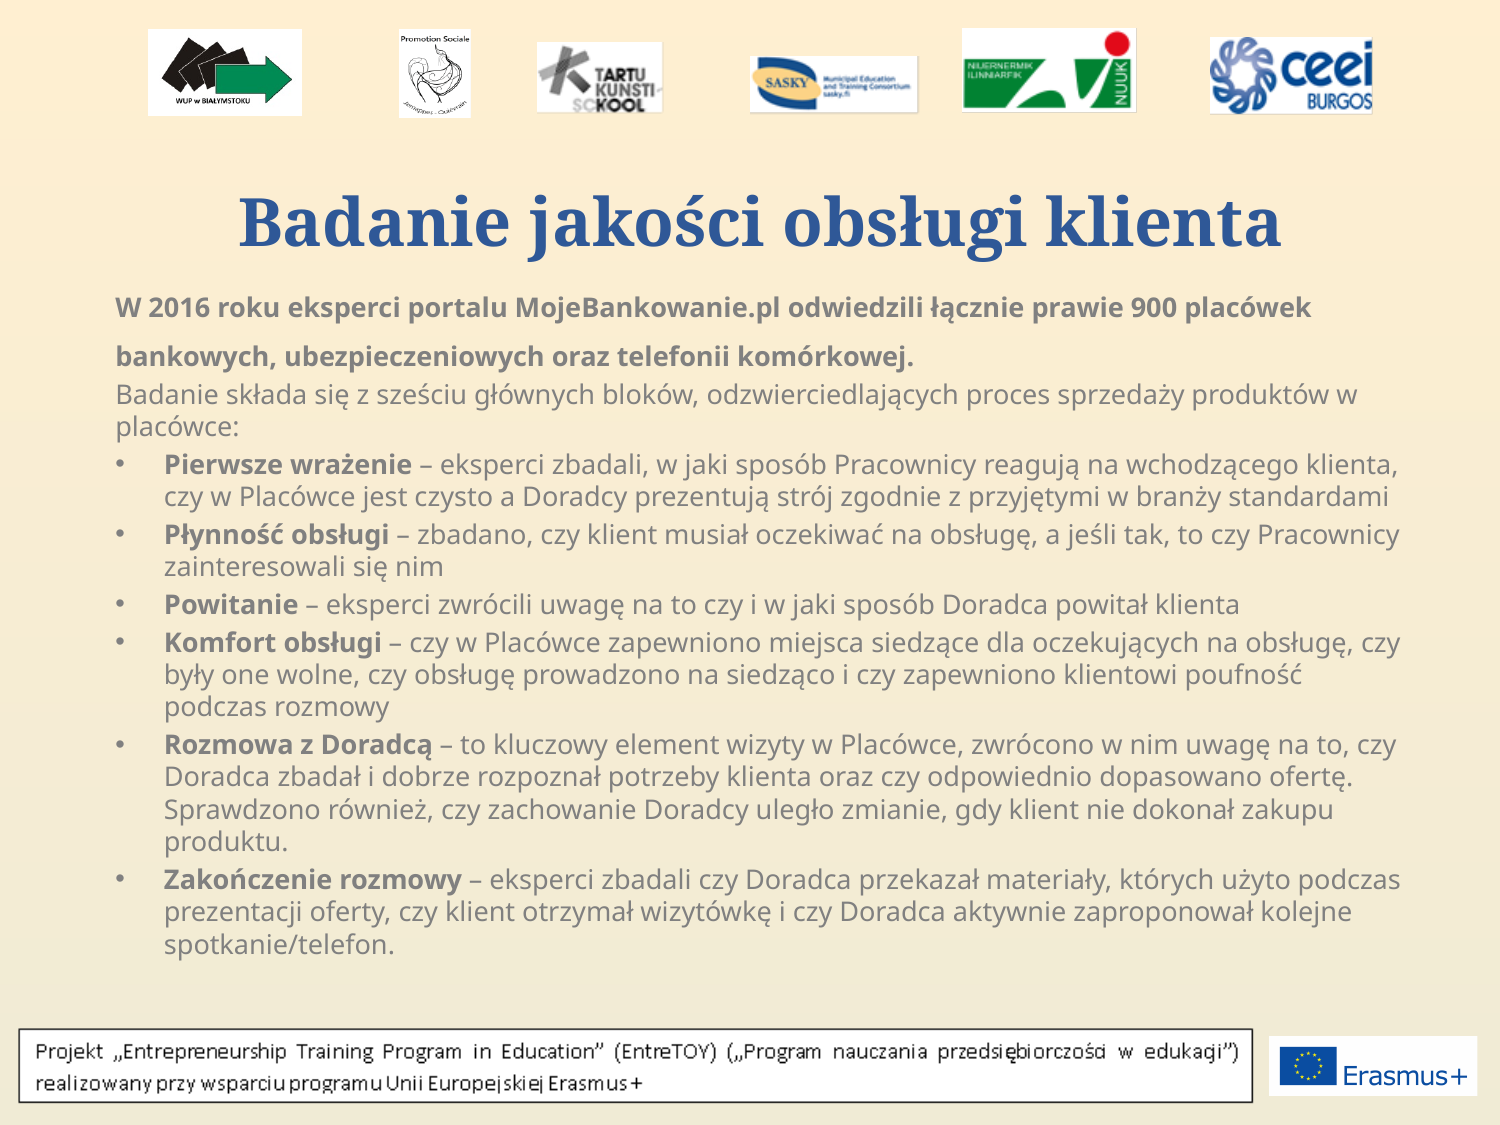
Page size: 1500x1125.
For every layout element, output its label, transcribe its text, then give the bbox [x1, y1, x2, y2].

list W 2016 roku eksperci portalu MojeBankowanie.pl odwiedzili łącznie prawie 900 placówek bankowych, ubezpieczeniowych oraz telefonii komórkowej. Badanie składa się z sześciu głównych bloków, odzwierciedlających proces sprzedaży produktów w placówce: Pierwsze wrażenie – eksperci zbadali, w jaki sposób Pracownicy reagują na wchodzącego klienta, czy w Placówce jest czysto a Doradcy prezentują strój zgodnie z przyjętymi w branży standardami Płynność obsługi – zbadano, czy klient musiał oczekiwać na obsługę, a jeśli tak, to czy Pracownicy zainteresowali się nim Powitanie – eksperci zwrócili uwagę na to czy i w jaki sposób Doradca powitał klienta Komfort obsługi – czy w Placówce zapewniono miejsca siedzące dla oczekujących na obsługę, czy były one wolne, czy obsługę prowadzono na siedząco i czy zapewniono klientowi poufność podczas rozmowy Rozmowa z Doradcą – to kluczowy element wizyty w Placówce, zwrócono w nim uwagę na to, czy Doradca zbadał i dobrze rozpoznał potrzeby klienta oraz czy odpowiednio dopasowano ofertę. Sprawdzono również, czy zachowanie Doradcy uległo zmianie, gdy klient nie dokonał zakupu produktu. Zakończenie rozmowy – eksperci zbadali czy Doradca przekazał materiały, których użyto podczas prezentacji oferty, czy klient otrzymał wizytówkę i czy Doradca aktywnie zaproponował kolejne spotkanie/telefon. [100, 267, 1425, 1005]
picture [1210, 37, 1374, 116]
picture [148, 29, 302, 116]
title Badanie jakości obsługi klienta [100, 149, 1424, 267]
picture [962, 28, 1140, 116]
picture [17, 1027, 1255, 1105]
picture [750, 56, 921, 116]
picture [537, 42, 668, 118]
picture [399, 29, 471, 118]
